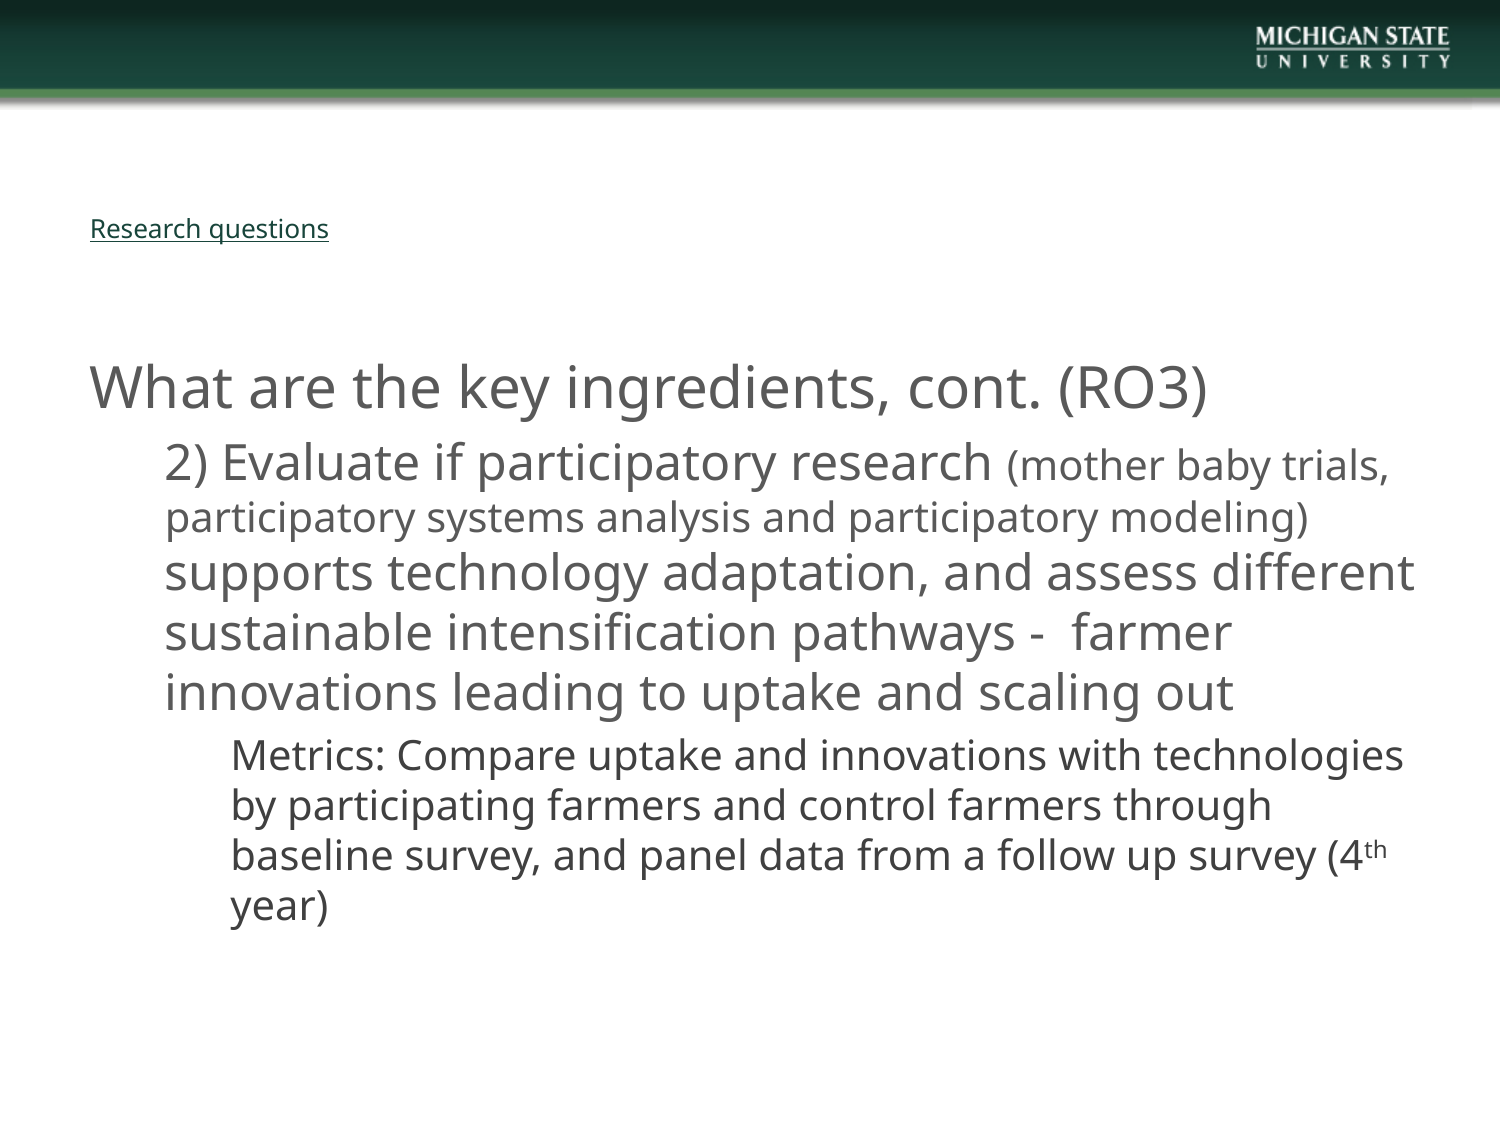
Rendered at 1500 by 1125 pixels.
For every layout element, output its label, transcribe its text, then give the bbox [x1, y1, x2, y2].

picture [0, 0, 1500, 110]
list What are the key ingredients, cont. (RO3) 2) Evaluate if participatory research (mother baby trials, participatory systems analysis and participatory modeling) supports technology adaptation, and assess different sustainable intensification pathways - farmer innovations leading to uptake and scaling out Metrics: Compare uptake and innovations with technologies by participating farmers and control farmers through baseline survey, and panel data from a follow up survey (4th year) [75, 251, 1455, 1035]
title Research questions [75, 204, 1425, 251]
